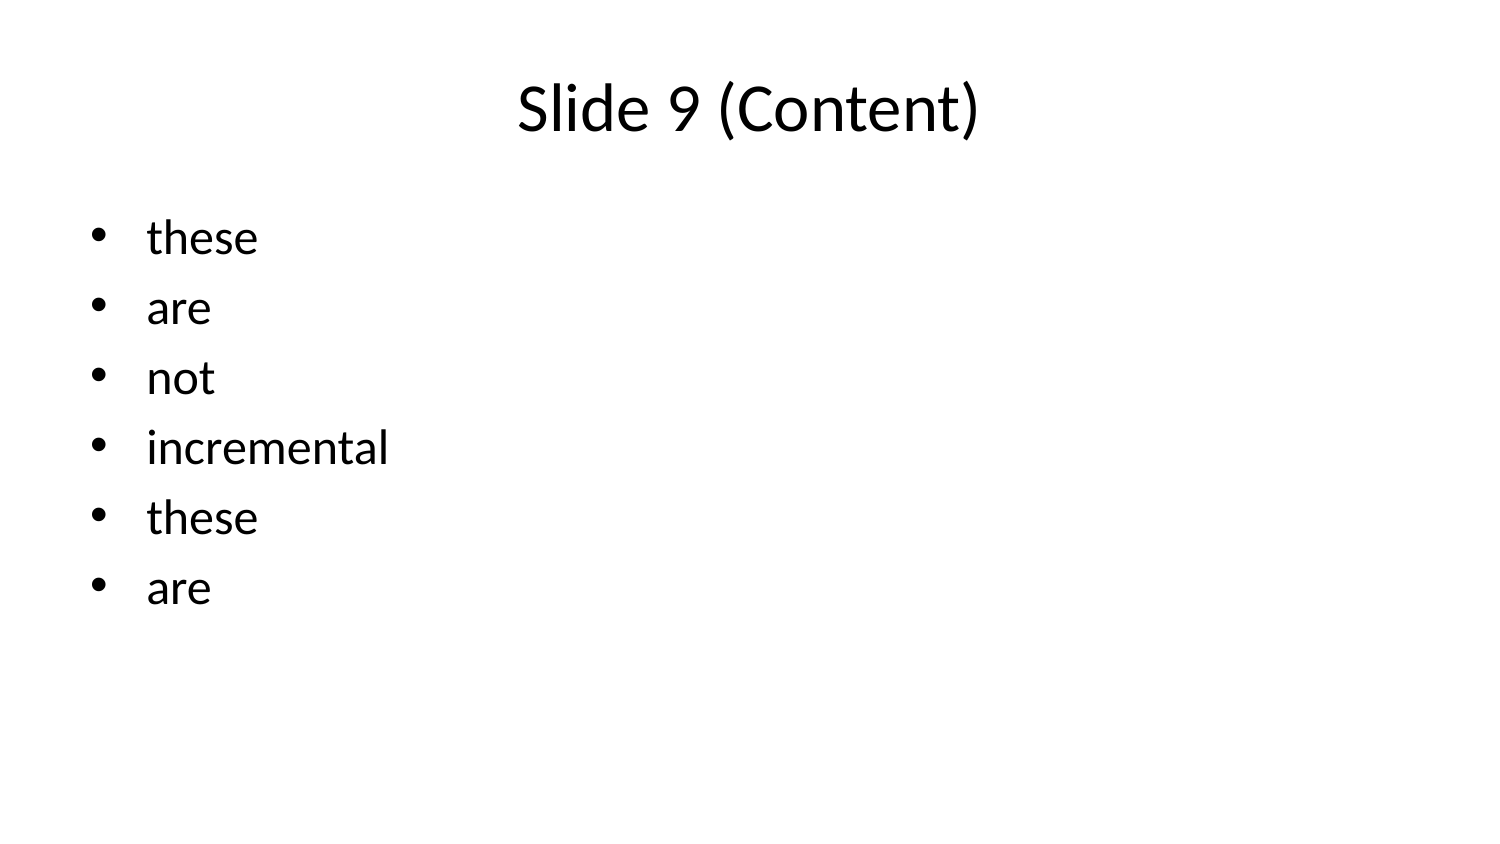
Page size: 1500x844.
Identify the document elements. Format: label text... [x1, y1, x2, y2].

list these are not incremental these are [75, 196, 1425, 754]
title Slide 9 (Content) [75, 33, 1425, 175]
